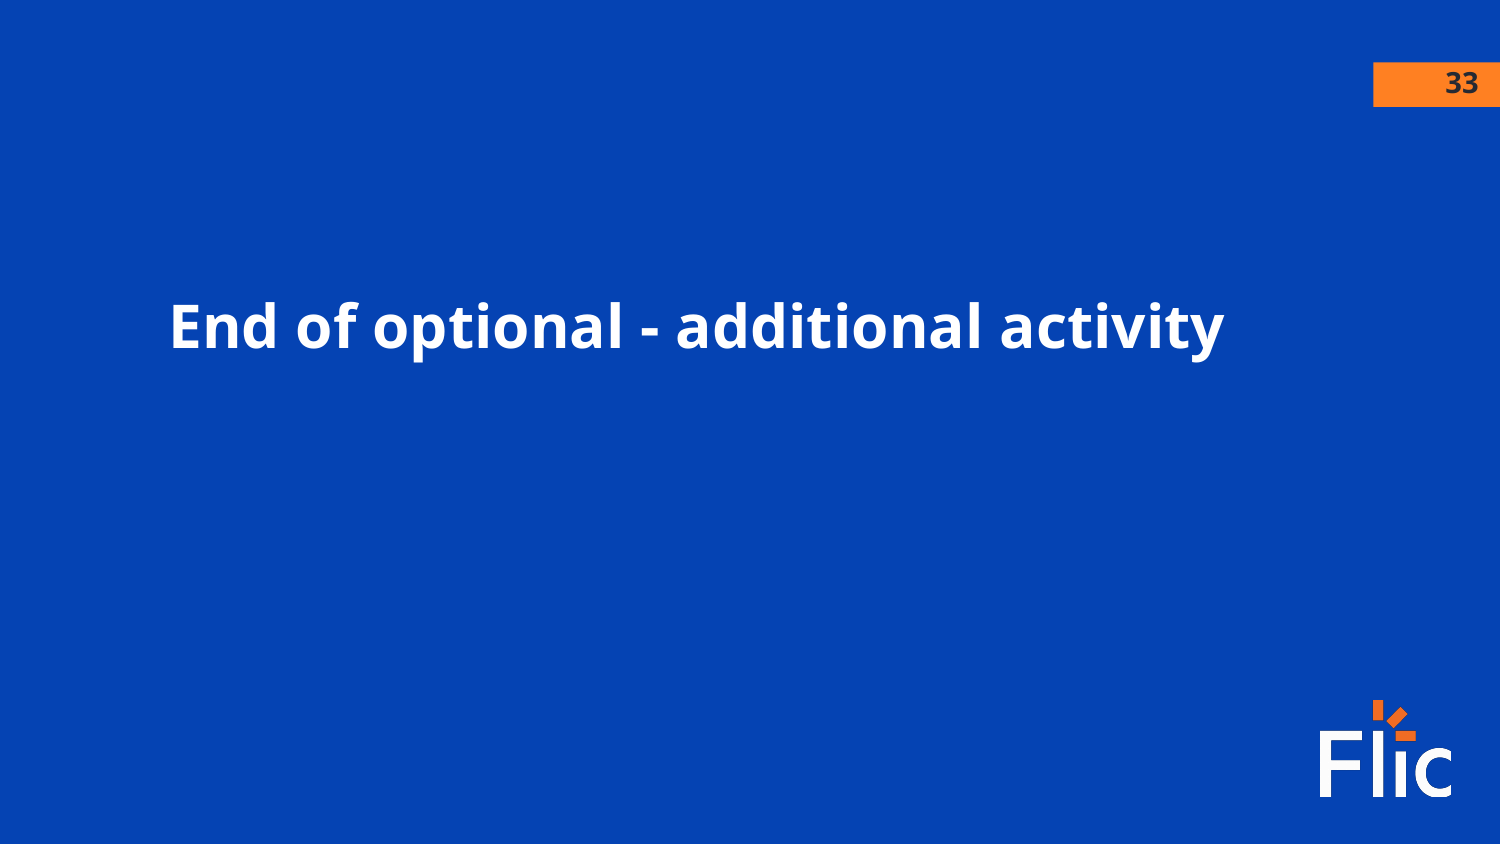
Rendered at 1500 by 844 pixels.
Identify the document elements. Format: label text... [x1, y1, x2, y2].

picture [1320, 700, 1451, 797]
text_box End of optional - additional activity [153, 273, 1349, 376]
slide_number ‹#› [1423, 66, 1500, 104]
